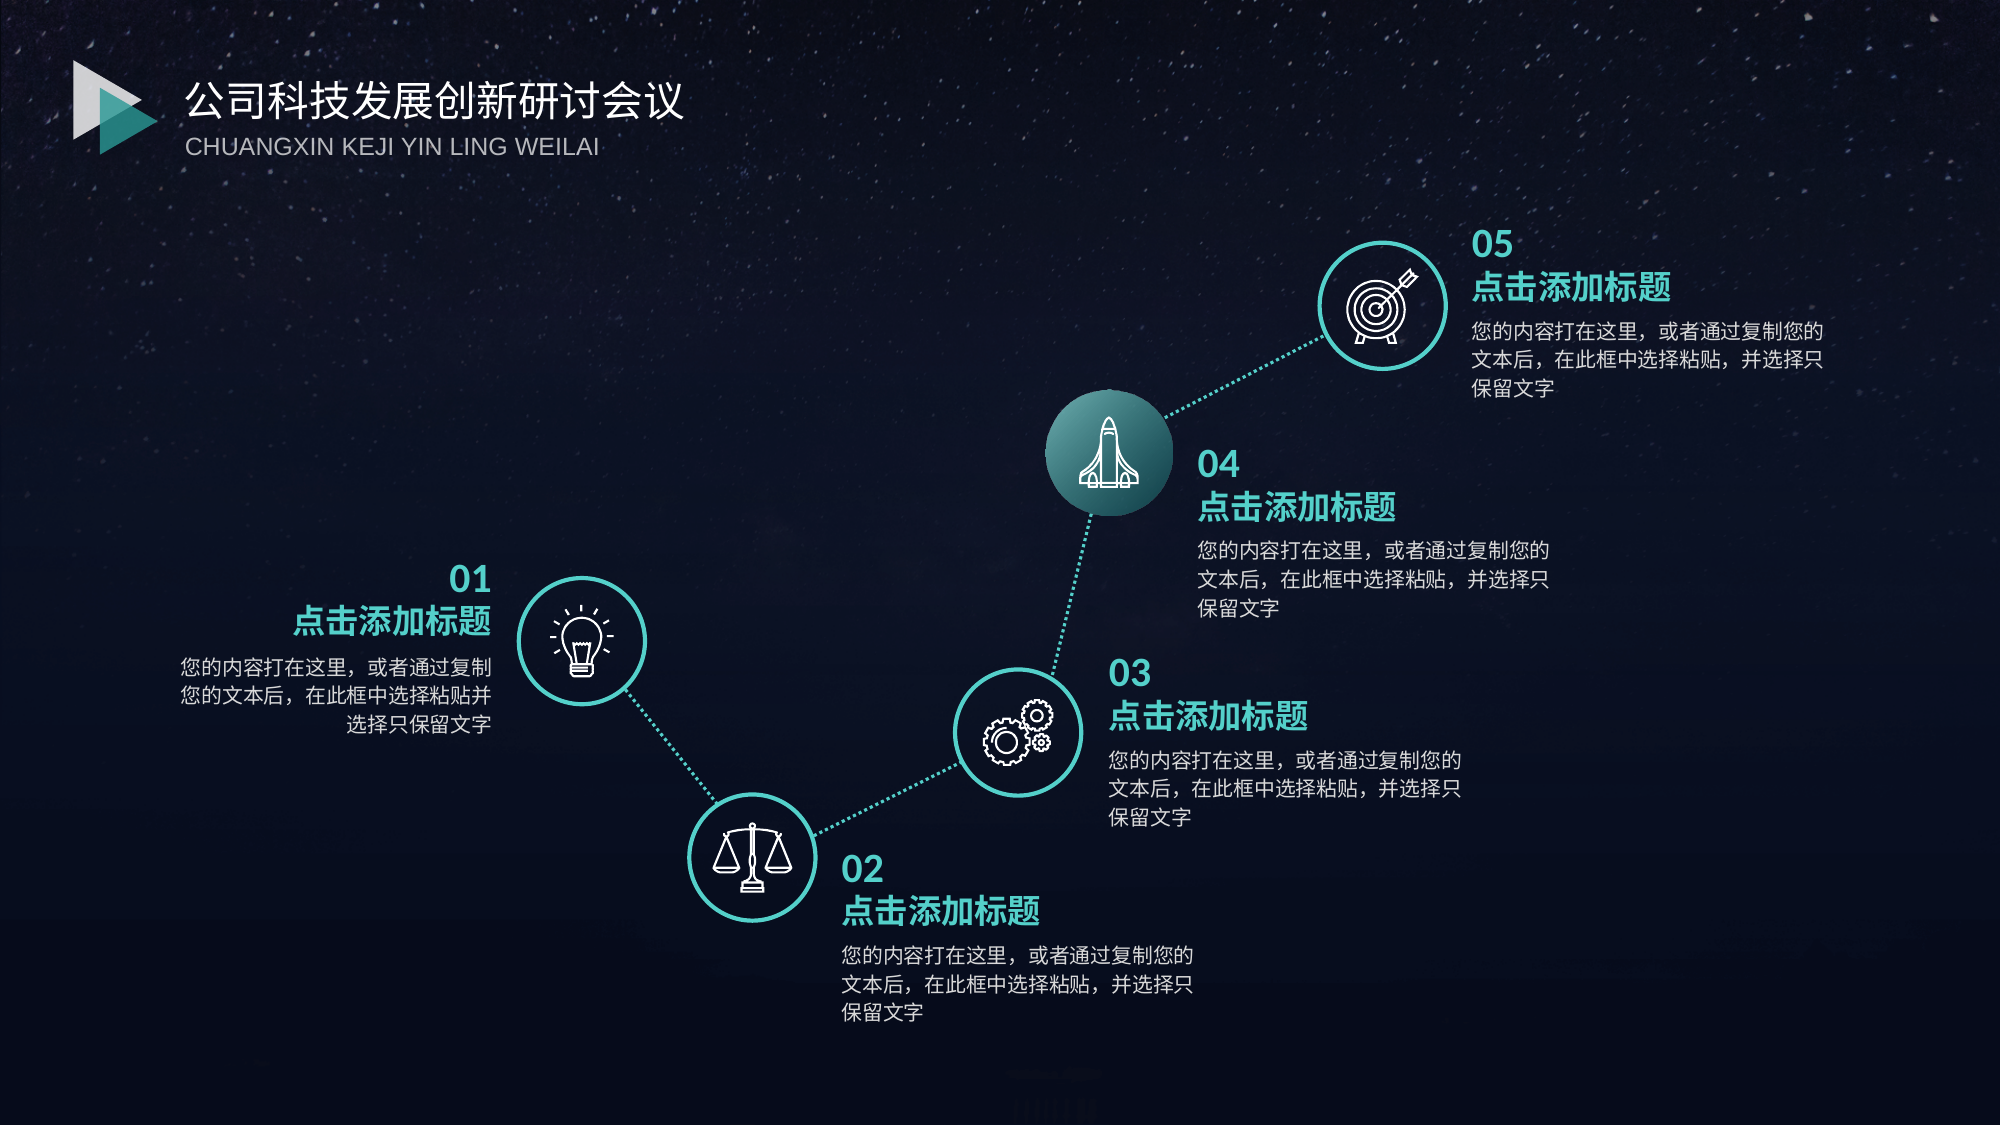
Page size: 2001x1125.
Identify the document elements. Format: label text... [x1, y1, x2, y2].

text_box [955, 669, 1082, 796]
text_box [1164, 334, 1327, 418]
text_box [625, 689, 718, 805]
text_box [1045, 389, 1173, 516]
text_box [518, 577, 645, 705]
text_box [1471, 216, 1839, 402]
picture [0, 0, 2000, 1125]
text_box 公司科技发展创新研讨会议 [169, 67, 710, 132]
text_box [812, 761, 963, 837]
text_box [1197, 435, 1564, 621]
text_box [1051, 516, 1092, 678]
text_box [177, 550, 492, 738]
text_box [689, 794, 816, 921]
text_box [841, 840, 1208, 1026]
text_box CHUANGXIN KEJI YIN LING WEILAI [169, 122, 699, 168]
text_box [1108, 644, 1475, 831]
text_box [1319, 242, 1446, 369]
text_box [73, 60, 158, 155]
